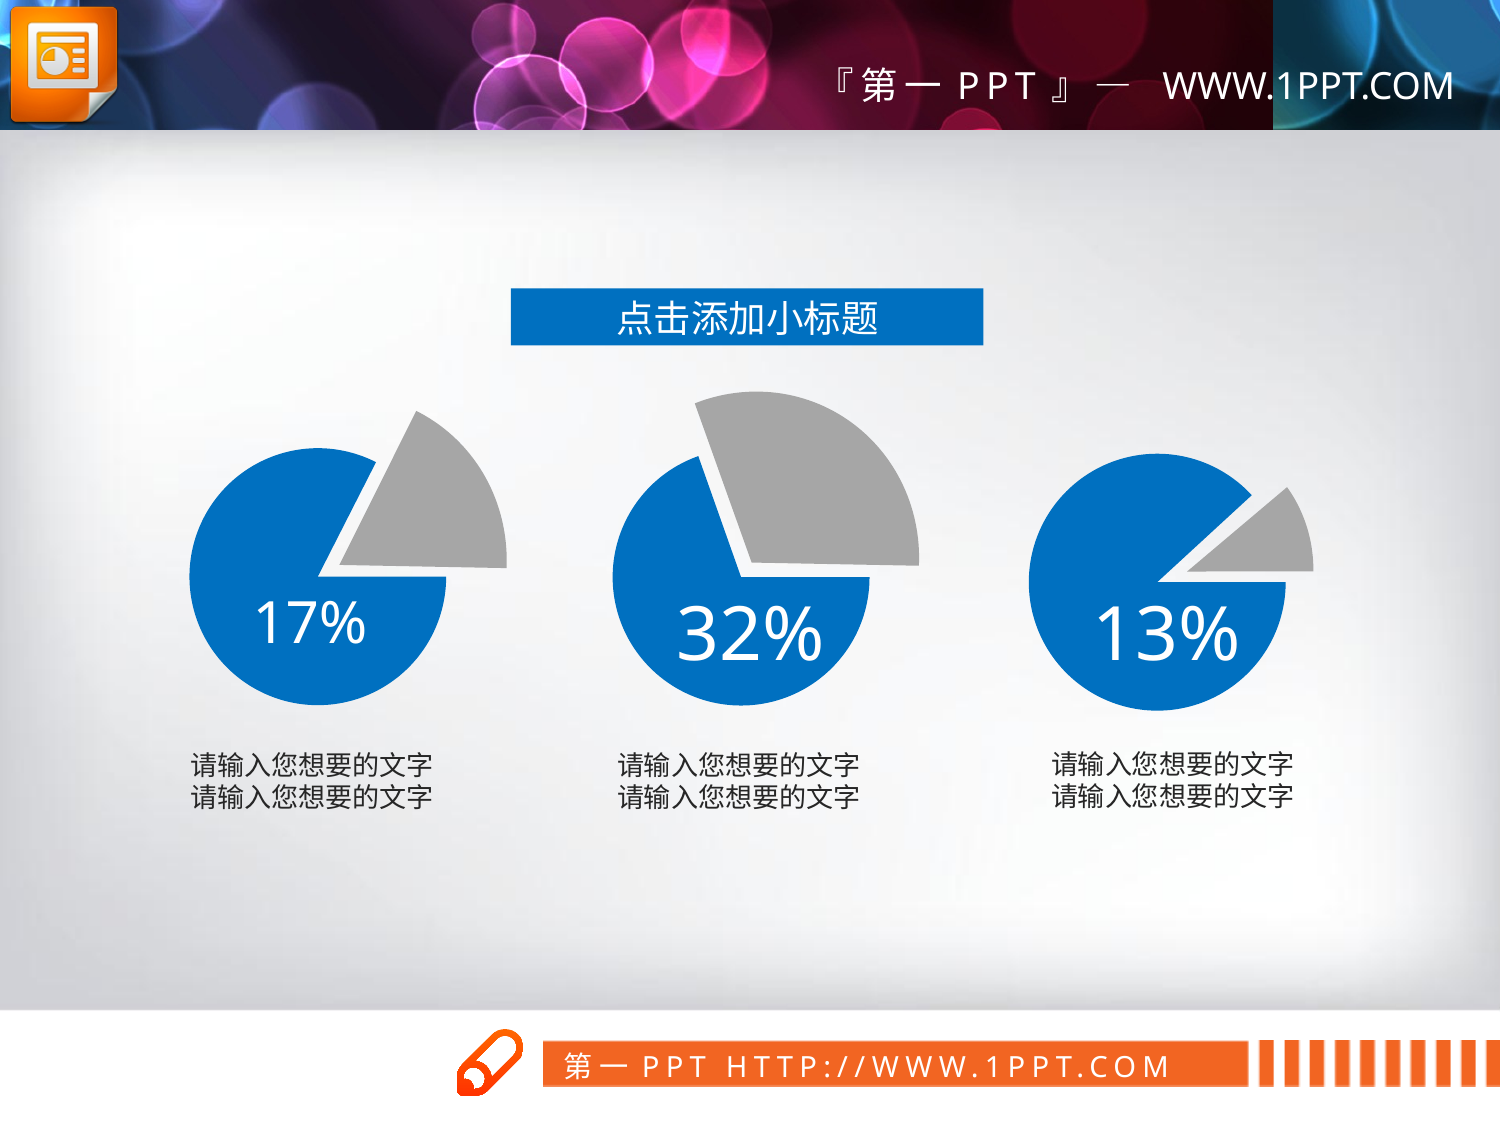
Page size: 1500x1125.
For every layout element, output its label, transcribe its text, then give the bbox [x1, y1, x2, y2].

text_box [1028, 453, 1252, 711]
text_box [189, 448, 447, 706]
picture [543, 1040, 1500, 1087]
text_box 请输入您想要的文字 请输入您想要的文字 [178, 742, 471, 819]
text_box 32% [665, 579, 872, 681]
text_box [694, 391, 920, 566]
text_box [612, 456, 870, 706]
text_box [339, 410, 507, 569]
picture [0, 0, 1500, 1012]
text_box 请输入您想要的文字 请输入您想要的文字 [1039, 741, 1326, 818]
text_box [1187, 487, 1314, 572]
text_box [1272, 582, 1286, 640]
text_box 17% [241, 579, 428, 661]
text_box 点击添加小标题 [510, 288, 984, 346]
text_box 请输入您想要的文字 请输入您想要的文字 [605, 742, 896, 819]
text_box 13% [1081, 579, 1272, 681]
